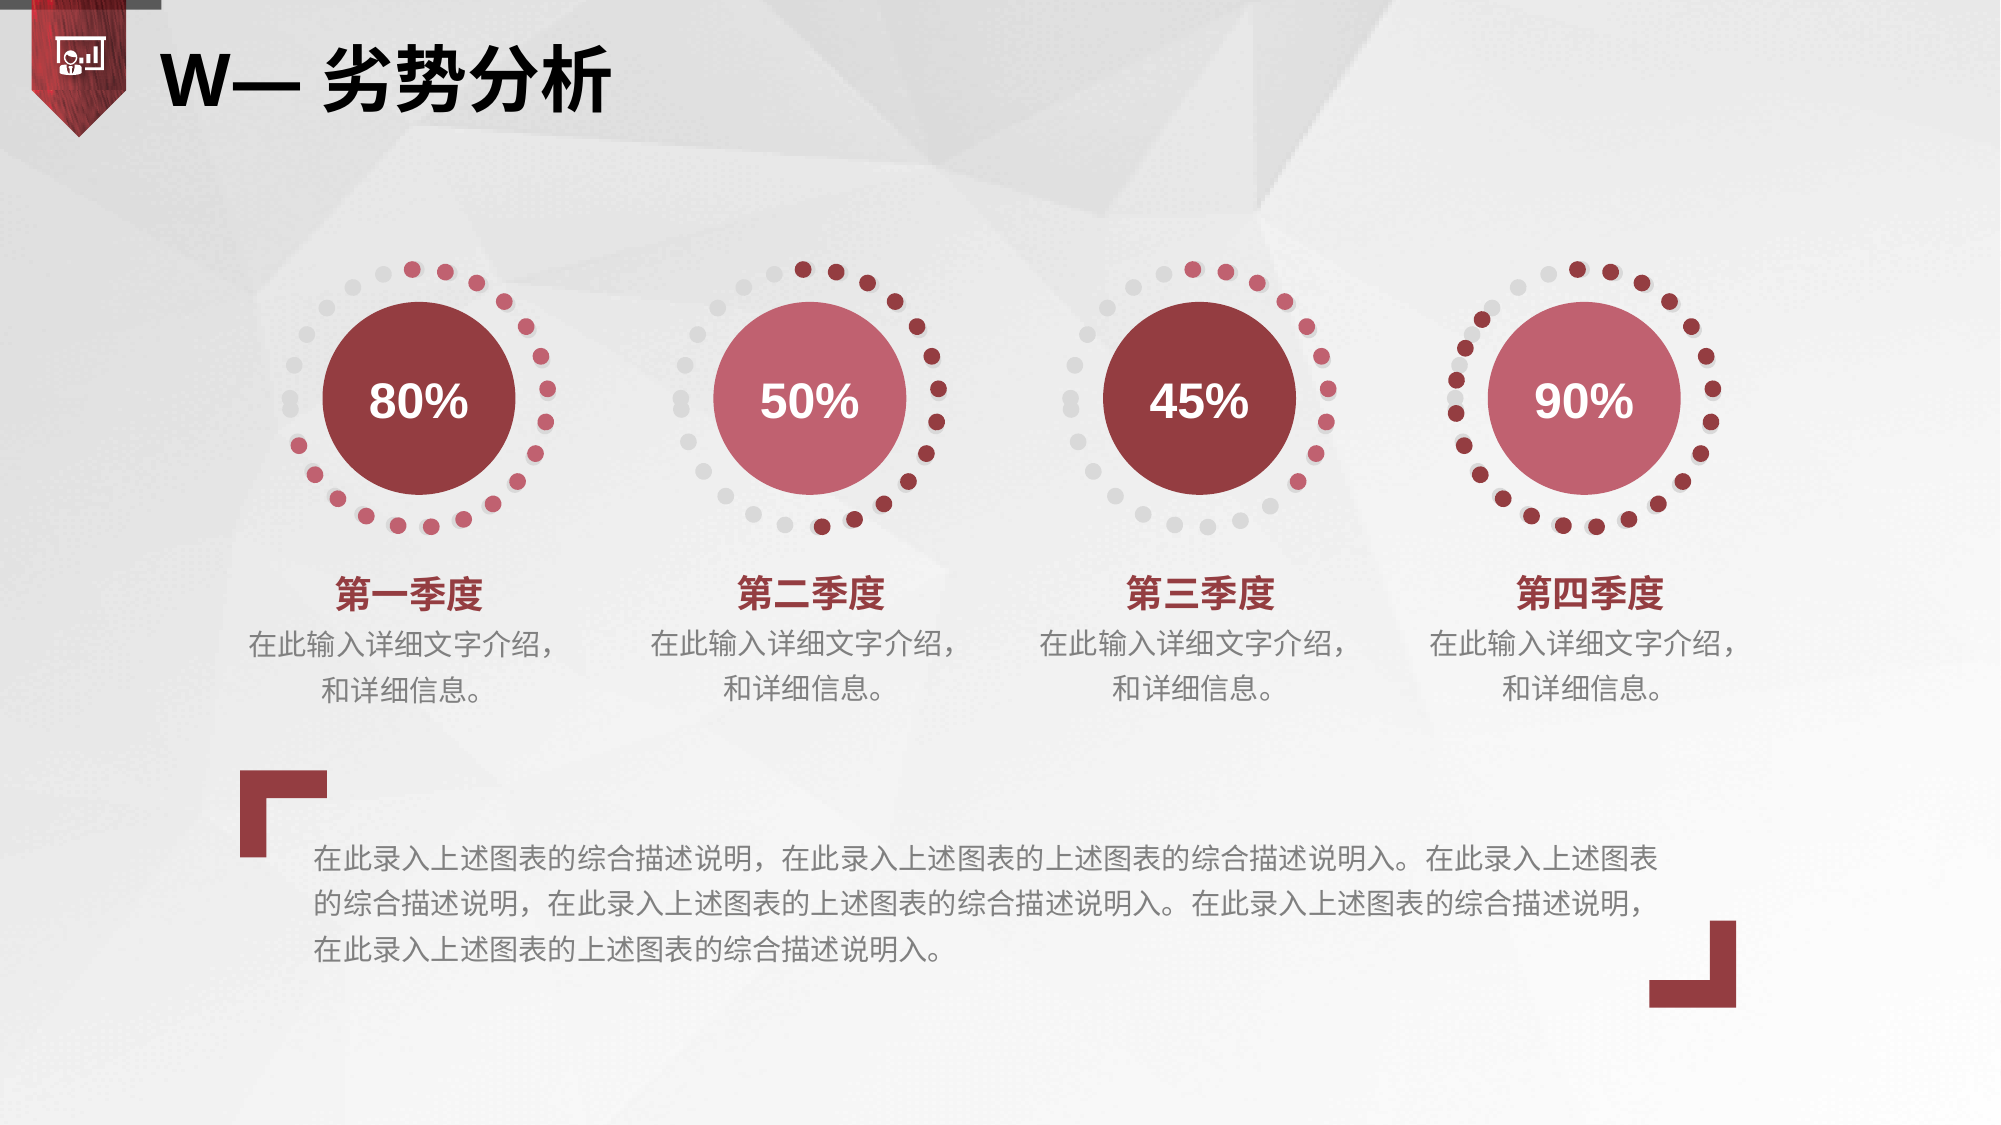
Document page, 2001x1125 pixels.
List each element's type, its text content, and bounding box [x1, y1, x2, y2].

text_box [295, 268, 549, 529]
text_box W—劣势分析 [149, 28, 891, 128]
text_box 在此录入上述图表的综合描述说明，在此录入上述图表的上述图表的综合描述说明入。在此录入上述图表的综合描述说明，在此录入上述图表的上述图表的综合描述说明入。在此录入上述图表的综合描述说明，在此录入上述图表的上述图表的综合描述说明入。 [299, 822, 1701, 974]
text_box 第四季度 在此输入详细文字介绍， 和详细信息。 [1414, 562, 1767, 713]
text_box 90% [1511, 301, 1584, 397]
text_box 第三季度 在此输入详细文字介绍， 和详细信息。 [1024, 562, 1377, 713]
text_box [1069, 268, 1278, 529]
text_box [1191, 268, 1330, 501]
text_box [1454, 268, 1715, 529]
picture [0, 0, 2001, 1125]
text_box [795, 268, 940, 529]
text_box 第一季度 在此输入详细文字介绍， 和详细信息。 [233, 563, 586, 715]
text_box 50% [712, 301, 809, 496]
text_box [288, 268, 413, 436]
text_box 80% [321, 301, 418, 425]
text_box 45% [1102, 301, 1259, 496]
text_box [1487, 268, 1579, 332]
text_box 第二季度 在此输入详细文字介绍， 和详细信息。 [635, 562, 987, 713]
text_box [679, 268, 804, 528]
text_box [240, 770, 327, 858]
text_box [1649, 920, 1737, 1008]
